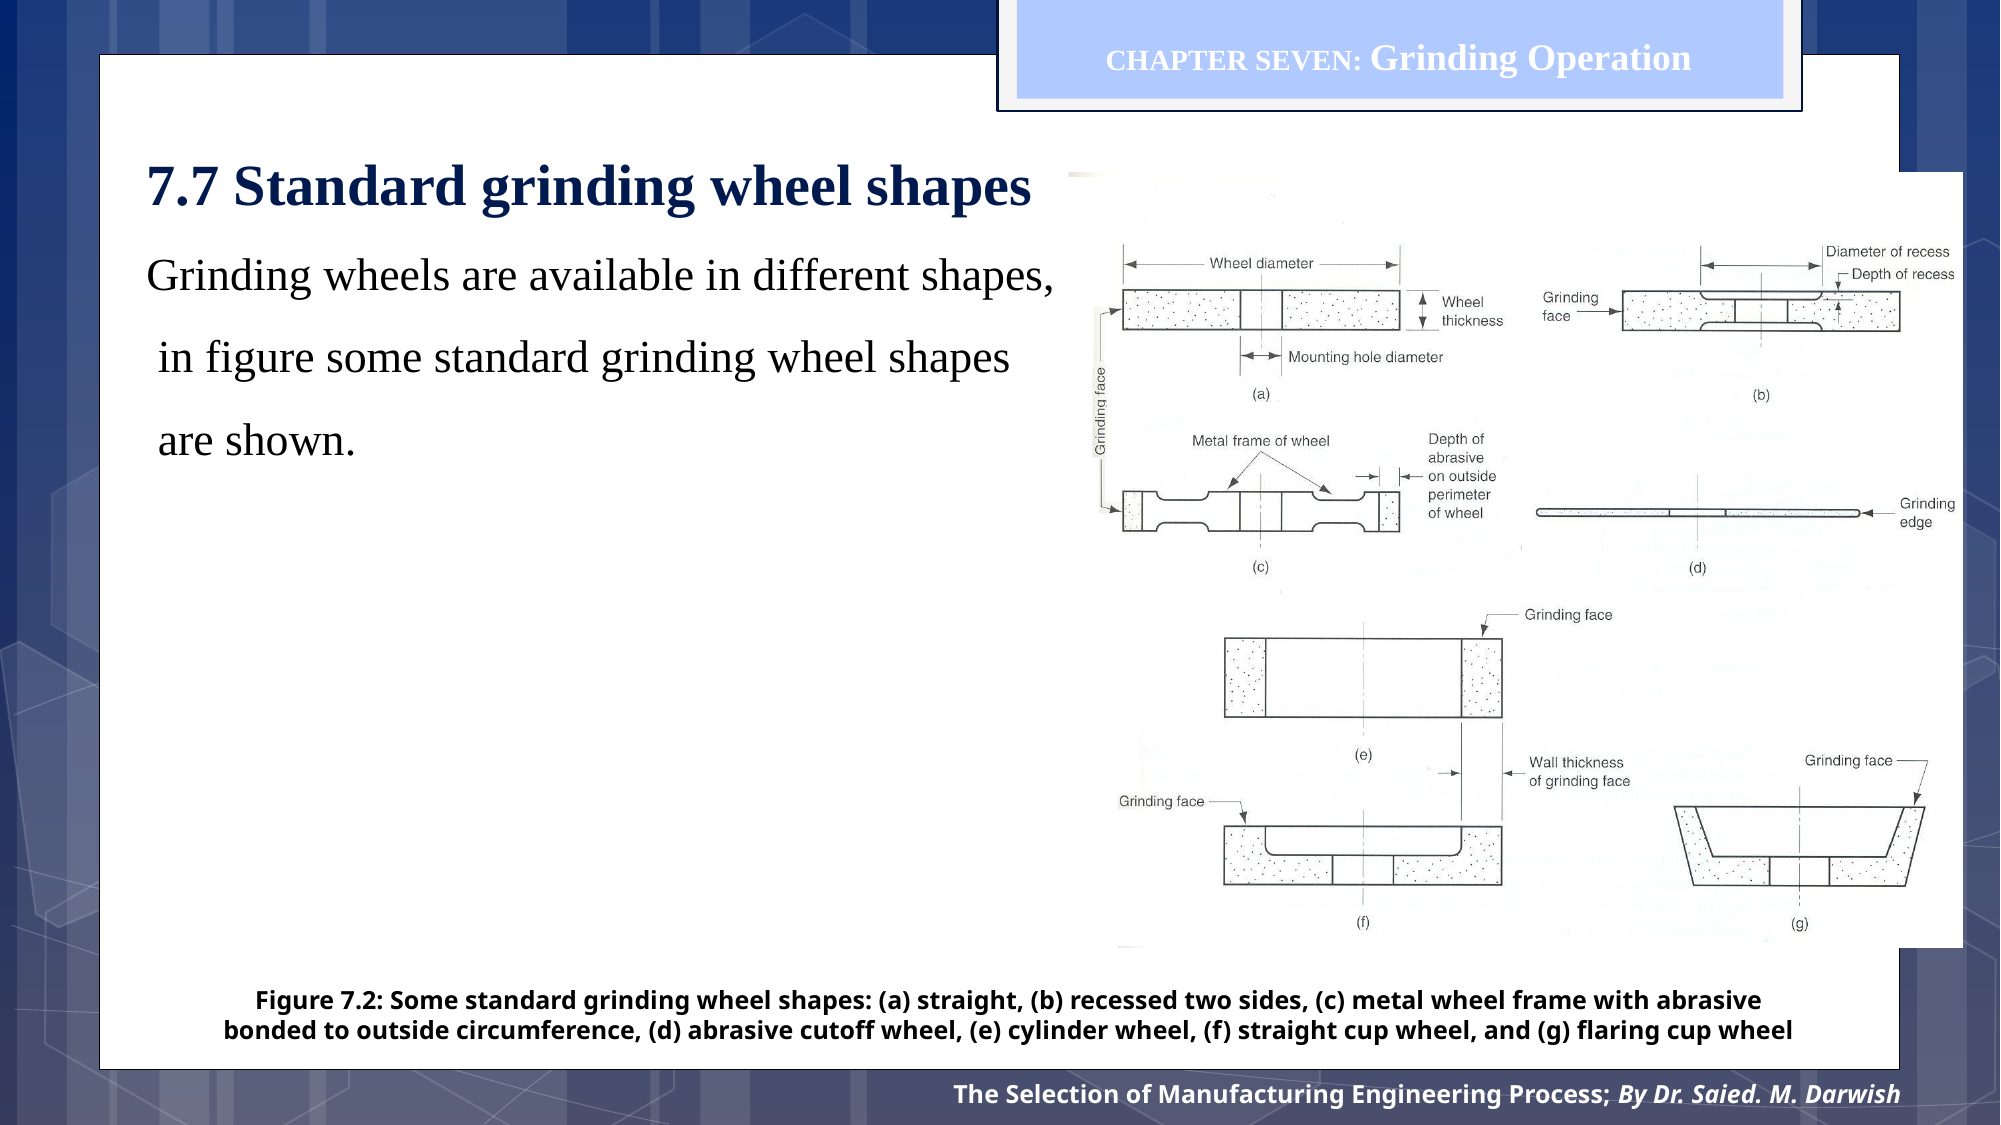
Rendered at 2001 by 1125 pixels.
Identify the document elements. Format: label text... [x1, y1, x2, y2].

text_box Figure 7.2: Some standard grinding wheel shapes: (a) straight, (b) recessed two sides, (c) metal wheel frame with abrasive bonded to outside circumference, (d) abrasive cutoff wheel, (e) cylinder wheel, (f) straight cup wheel, and (g) flaring cup wheel [200, 976, 1820, 1052]
text_box 7.7 Standard grinding wheel shapes Grinding wheels are available in different shapes, in figure some standard grinding wheel shapes are shown. [131, 153, 1205, 472]
text_box CHAPTER SEVEN: Grinding Operation [940, 0, 1858, 86]
picture [1068, 171, 1964, 948]
